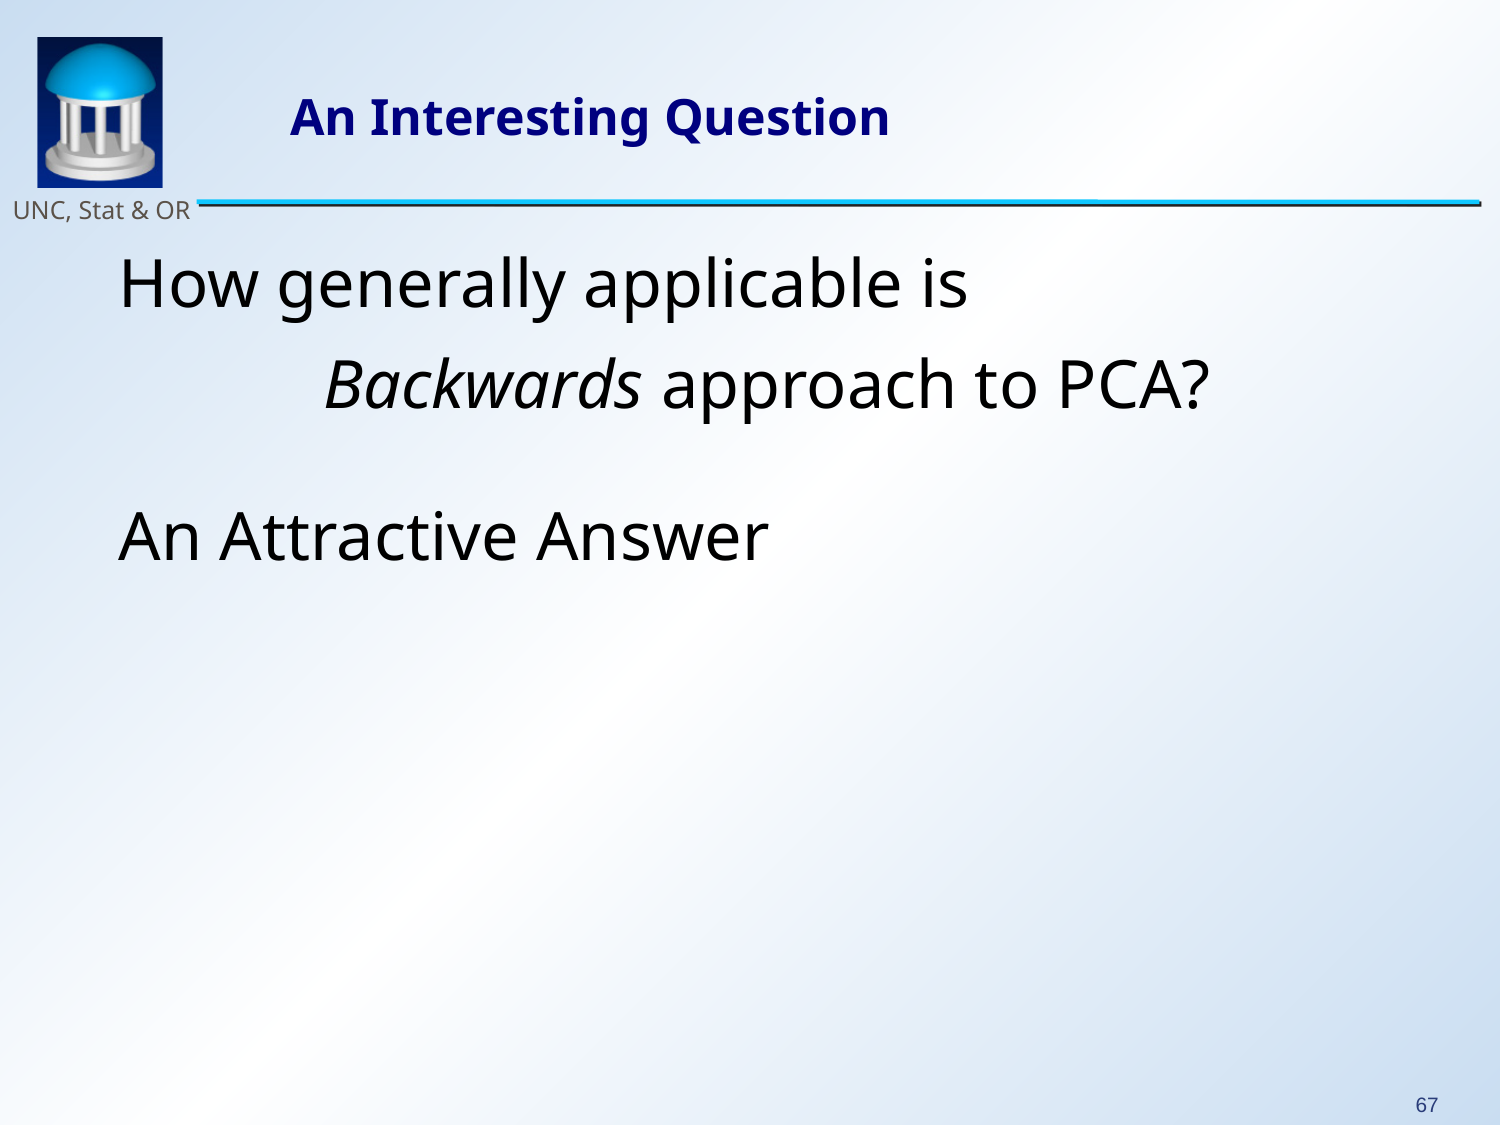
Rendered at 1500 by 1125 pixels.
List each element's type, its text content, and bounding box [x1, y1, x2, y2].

list How generally applicable is Backwards approach to PCA? An Attractive Answer [103, 224, 1432, 1076]
title An Interesting Question [274, 74, 1448, 156]
